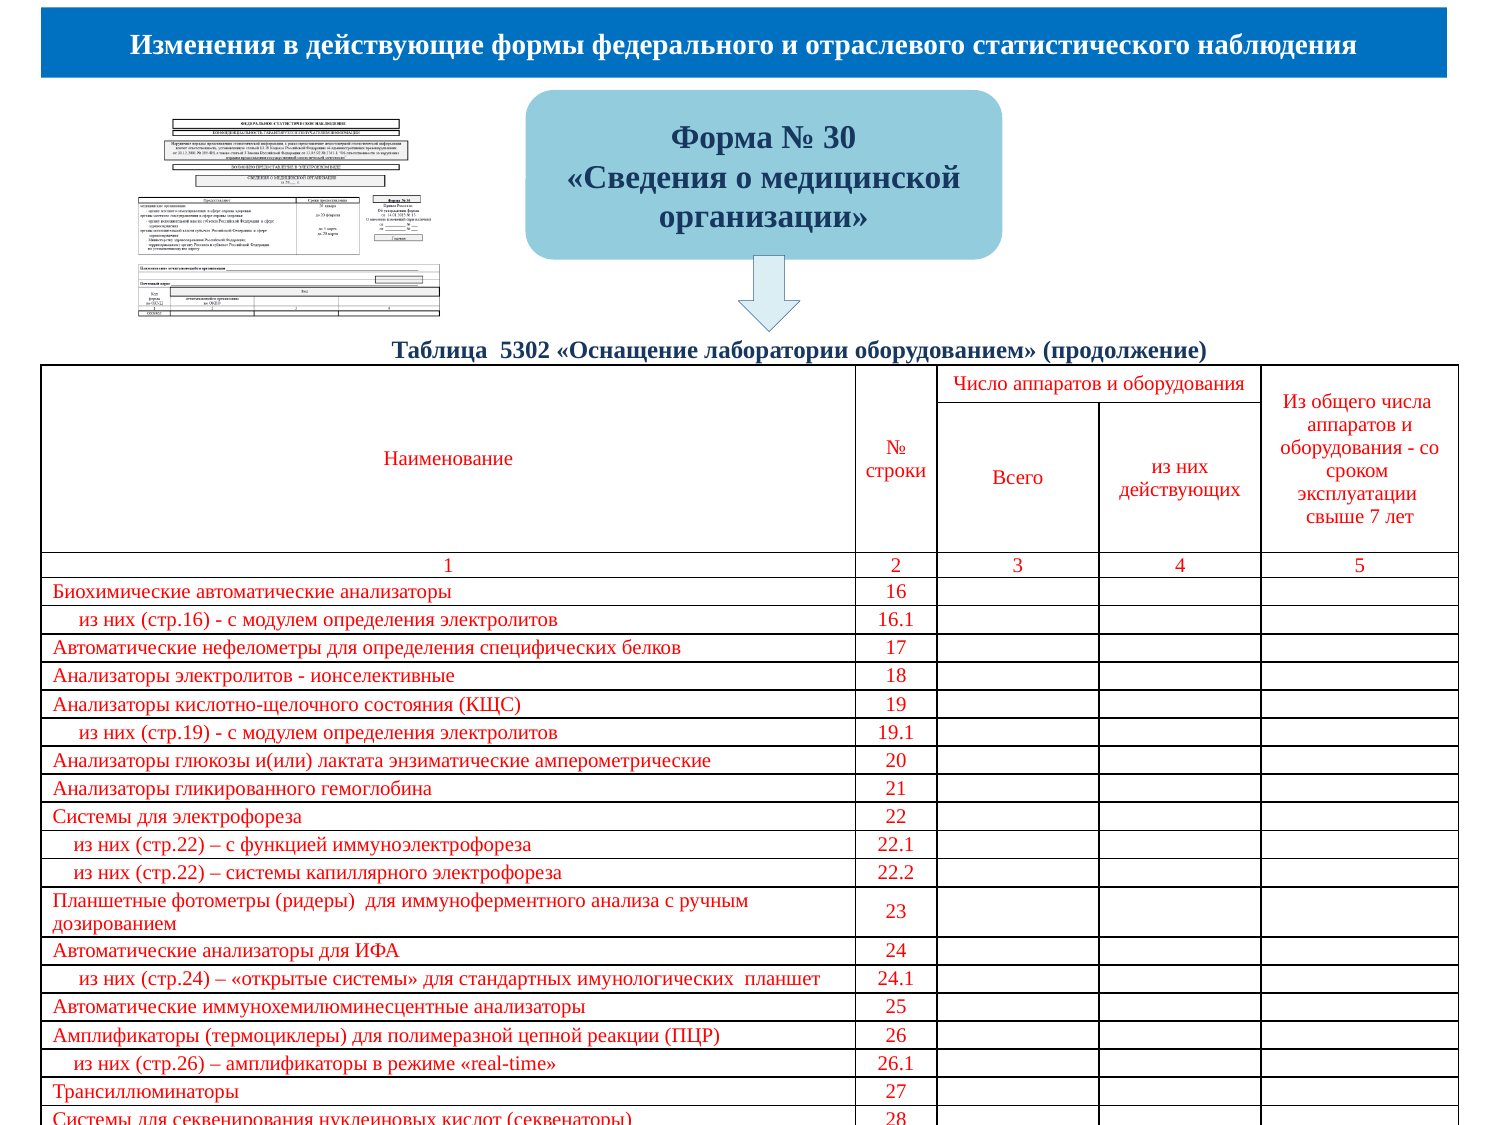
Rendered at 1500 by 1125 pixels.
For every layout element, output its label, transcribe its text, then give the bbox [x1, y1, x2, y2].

table_cell [1262, 803, 1458, 830]
table_cell Анализаторы электролитов - ионселективные [42, 663, 855, 689]
table_cell [1100, 994, 1260, 1020]
table_cell 19 [856, 691, 936, 717]
table_cell [1262, 1022, 1458, 1048]
table_header № строки [856, 366, 936, 552]
table_cell [1262, 775, 1458, 801]
table_cell 22.2 [856, 859, 936, 886]
table_cell [1262, 578, 1458, 605]
table_cell [1262, 635, 1458, 661]
table_cell [938, 1022, 1098, 1048]
table_cell 21 [856, 775, 936, 801]
table_cell 26.1 [856, 1050, 936, 1076]
table_cell из них (стр.16) - с модулем определения электролитов [42, 606, 855, 633]
table_cell [1100, 606, 1260, 633]
text_box [736, 253, 803, 326]
table_cell [938, 938, 1098, 964]
table_cell 26 [856, 1022, 936, 1048]
table_cell 25 [856, 994, 936, 1020]
table_cell 18 [856, 663, 936, 689]
table_cell [938, 747, 1098, 773]
table_cell Анализаторы гликированного гемоглобина [42, 775, 855, 801]
table_cell [938, 1106, 1098, 1125]
table_cell [1262, 1106, 1458, 1125]
table_cell [1100, 1078, 1260, 1105]
table_cell [1262, 888, 1458, 936]
table_cell [1100, 859, 1260, 886]
table_cell [1100, 719, 1260, 745]
picture [123, 101, 451, 330]
table_cell [1262, 1050, 1458, 1076]
table_cell 4 [1100, 553, 1260, 577]
table_cell 1 [42, 553, 855, 577]
table_cell 2 [856, 553, 936, 577]
table_cell [1100, 938, 1260, 964]
table_cell [1100, 1106, 1260, 1125]
table_cell из них (стр.22) – системы капиллярного электрофореза [42, 859, 855, 886]
table_cell [1262, 747, 1458, 773]
table_cell [938, 831, 1098, 858]
table_cell [1100, 663, 1260, 689]
table_cell 22 [856, 803, 936, 830]
table_cell Автоматические иммунохемилюминесцентные анализаторы [42, 994, 855, 1020]
table_cell [938, 578, 1098, 605]
table_cell из них (стр.26) – амплификаторы в режиме «real-time» [42, 1050, 855, 1076]
table_cell [938, 775, 1098, 801]
table_cell 5 [1262, 553, 1458, 577]
table_cell Автоматические анализаторы для ИФА [42, 938, 855, 964]
table_cell [938, 803, 1098, 830]
table_cell [1262, 831, 1458, 858]
table_cell [1262, 606, 1458, 633]
table_cell Системы для электрофореза [42, 803, 855, 830]
table_cell 27 [856, 1078, 936, 1105]
table_cell 24 [856, 938, 936, 964]
table_cell 28 [856, 1106, 936, 1125]
table_cell Трансиллюминаторы [42, 1078, 855, 1105]
table_cell Биохимические автоматические анализаторы [42, 578, 855, 605]
table_cell [1100, 635, 1260, 661]
table_cell [1262, 719, 1458, 745]
table_cell [1100, 966, 1260, 992]
table_header Наименование [42, 366, 855, 552]
table_cell [1262, 859, 1458, 886]
table_cell Всего [938, 403, 1098, 552]
table_cell [938, 606, 1098, 633]
table_cell [1100, 578, 1260, 605]
table_cell [938, 635, 1098, 661]
table_cell [1100, 1022, 1260, 1048]
table_cell [1262, 938, 1458, 964]
table_cell 16 [856, 578, 936, 605]
table_header Число аппаратов и оборудования [938, 366, 1260, 402]
table_cell 17 [856, 635, 936, 661]
table_cell [938, 663, 1098, 689]
table_cell [1262, 994, 1458, 1020]
table_cell [1100, 803, 1260, 830]
table_cell [938, 859, 1098, 886]
table_cell Системы для секвенирования нуклеиновых кислот (секвенаторы) [42, 1106, 855, 1125]
table_cell [1262, 691, 1458, 717]
table_cell 23 [856, 888, 936, 936]
table_cell [1100, 1050, 1260, 1076]
table_header Из общего числа аппаратов и оборудования - со сроком эксплуатации свыше 7 лет [1262, 366, 1458, 552]
text_box Таблица 5302 «Оснащение лаборатории оборудованием» (продолжение) [159, 326, 1447, 364]
table_cell [938, 1078, 1098, 1105]
table_cell [1262, 663, 1458, 689]
table_cell Планшетные фотометры (ридеры) для иммуноферментного анализа с ручным дозированием [42, 888, 855, 936]
table_cell Анализаторы глюкозы и(или) лактата энзиматические амперометрические [42, 747, 855, 773]
table_cell [938, 719, 1098, 745]
text_box Форма № 30 «Сведения о медицинской организации» [523, 87, 1005, 262]
table_cell 3 [938, 553, 1098, 577]
table_cell [1100, 747, 1260, 773]
table_cell из них (стр.24) – «открытые системы» для стандартных имунологических планшет [42, 966, 855, 992]
table_cell из них (стр.19) - с модулем определения электролитов [42, 719, 855, 745]
text_box Изменения в действующие формы федерального и отраслевого статистического наблюдения [39, 5, 1449, 80]
table_cell [1262, 966, 1458, 992]
table_cell 24.1 [856, 966, 936, 992]
table_cell [938, 1050, 1098, 1076]
table_cell из них действующих [1100, 403, 1260, 552]
table_cell Автоматические нефелометры для определения специфических белков [42, 635, 855, 661]
table_cell [938, 888, 1098, 936]
table_cell 19.1 [856, 719, 936, 745]
table_cell [1100, 888, 1260, 936]
table_cell [1100, 775, 1260, 801]
table_cell [1262, 1078, 1458, 1105]
table_cell [938, 966, 1098, 992]
table_cell Амплификаторы (термоциклеры) для полимеразной цепной реакции (ПЦР) [42, 1022, 855, 1048]
table_cell 20 [856, 747, 936, 773]
table_cell 22.1 [856, 831, 936, 858]
table_cell [1100, 831, 1260, 858]
table_cell [1100, 691, 1260, 717]
table_cell 16.1 [856, 606, 936, 633]
table_cell [938, 994, 1098, 1020]
table_cell [938, 691, 1098, 717]
table_cell из них (стр.22) – с функцией иммуноэлектрофореза [42, 831, 855, 858]
table_cell Анализаторы кислотно-щелочного состояния (КЩС) [42, 691, 855, 717]
